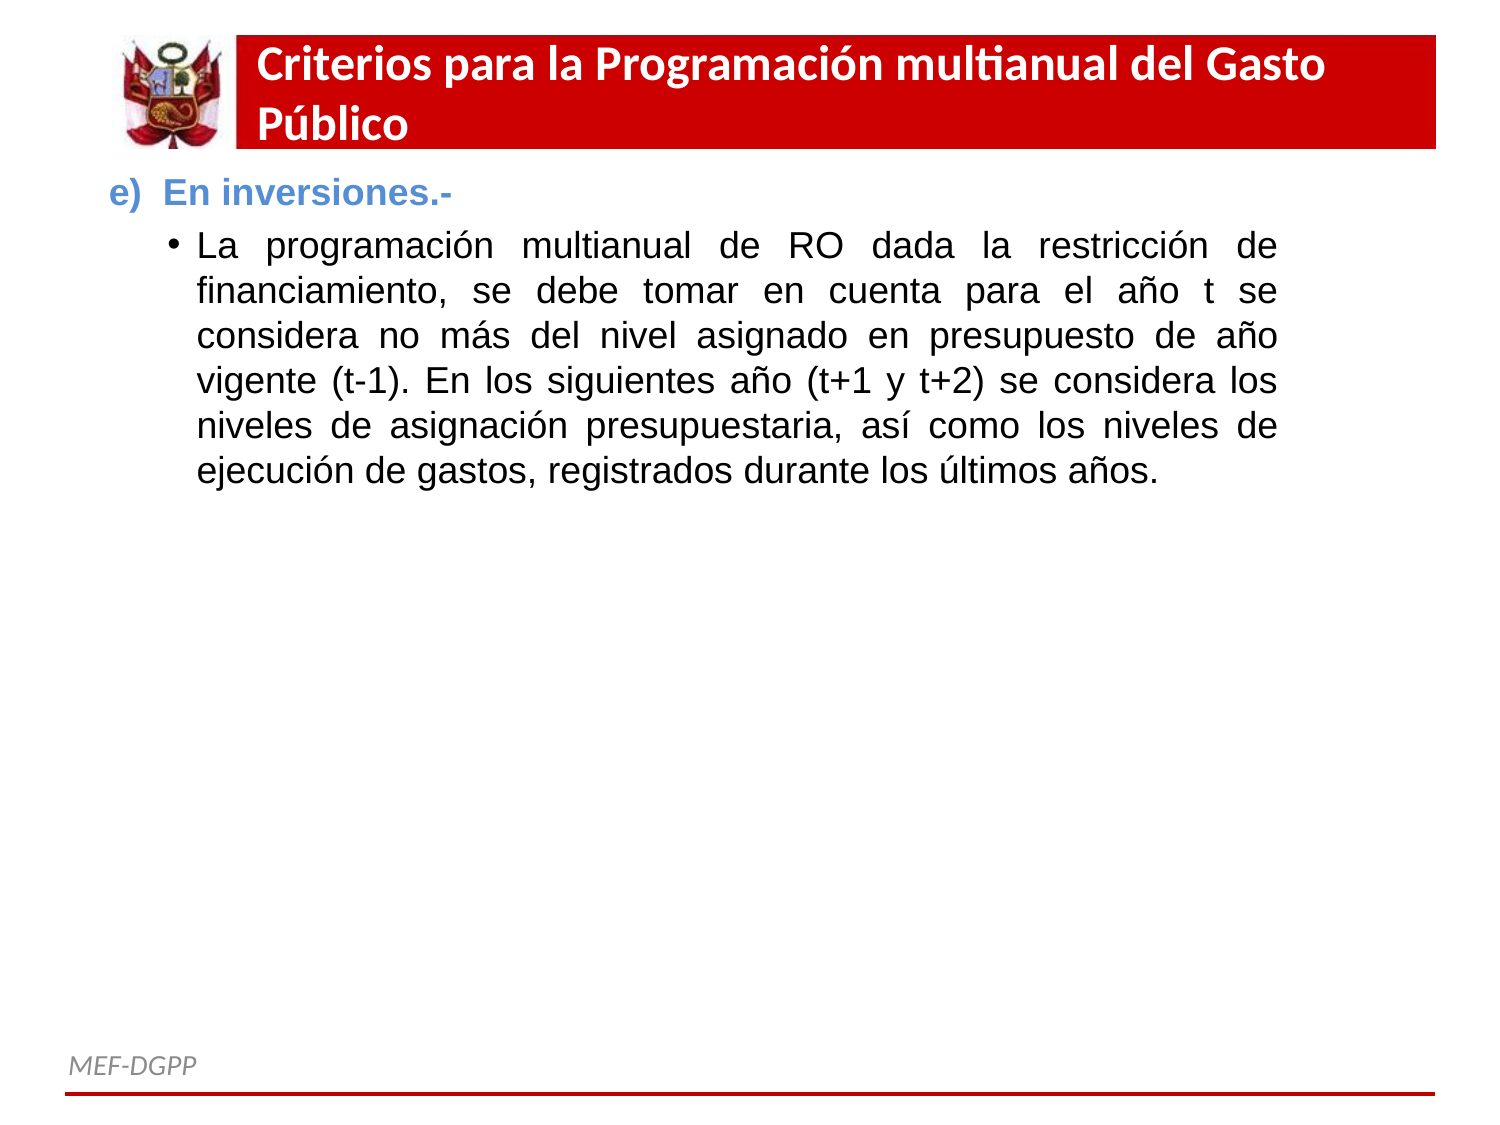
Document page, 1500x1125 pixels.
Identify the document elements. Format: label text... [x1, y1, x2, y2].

title Criterios para la Programación multianual del Gasto Público [241, 42, 1426, 138]
footer MEF-DGPP [53, 1034, 892, 1094]
list e) En inversiones.- La programación multianual de RO dada la restricción de financiamiento, se debe tomar en cuenta para el año t se considera no más del nivel asignado en presupuesto de año vigente (t-1). En los siguientes año (t+1 y t+2) se considera los niveles de asignación presupuestaria, así como los niveles de ejecución de gastos, registrados durante los últimos años. [93, 160, 1294, 1035]
picture [112, 35, 1436, 149]
